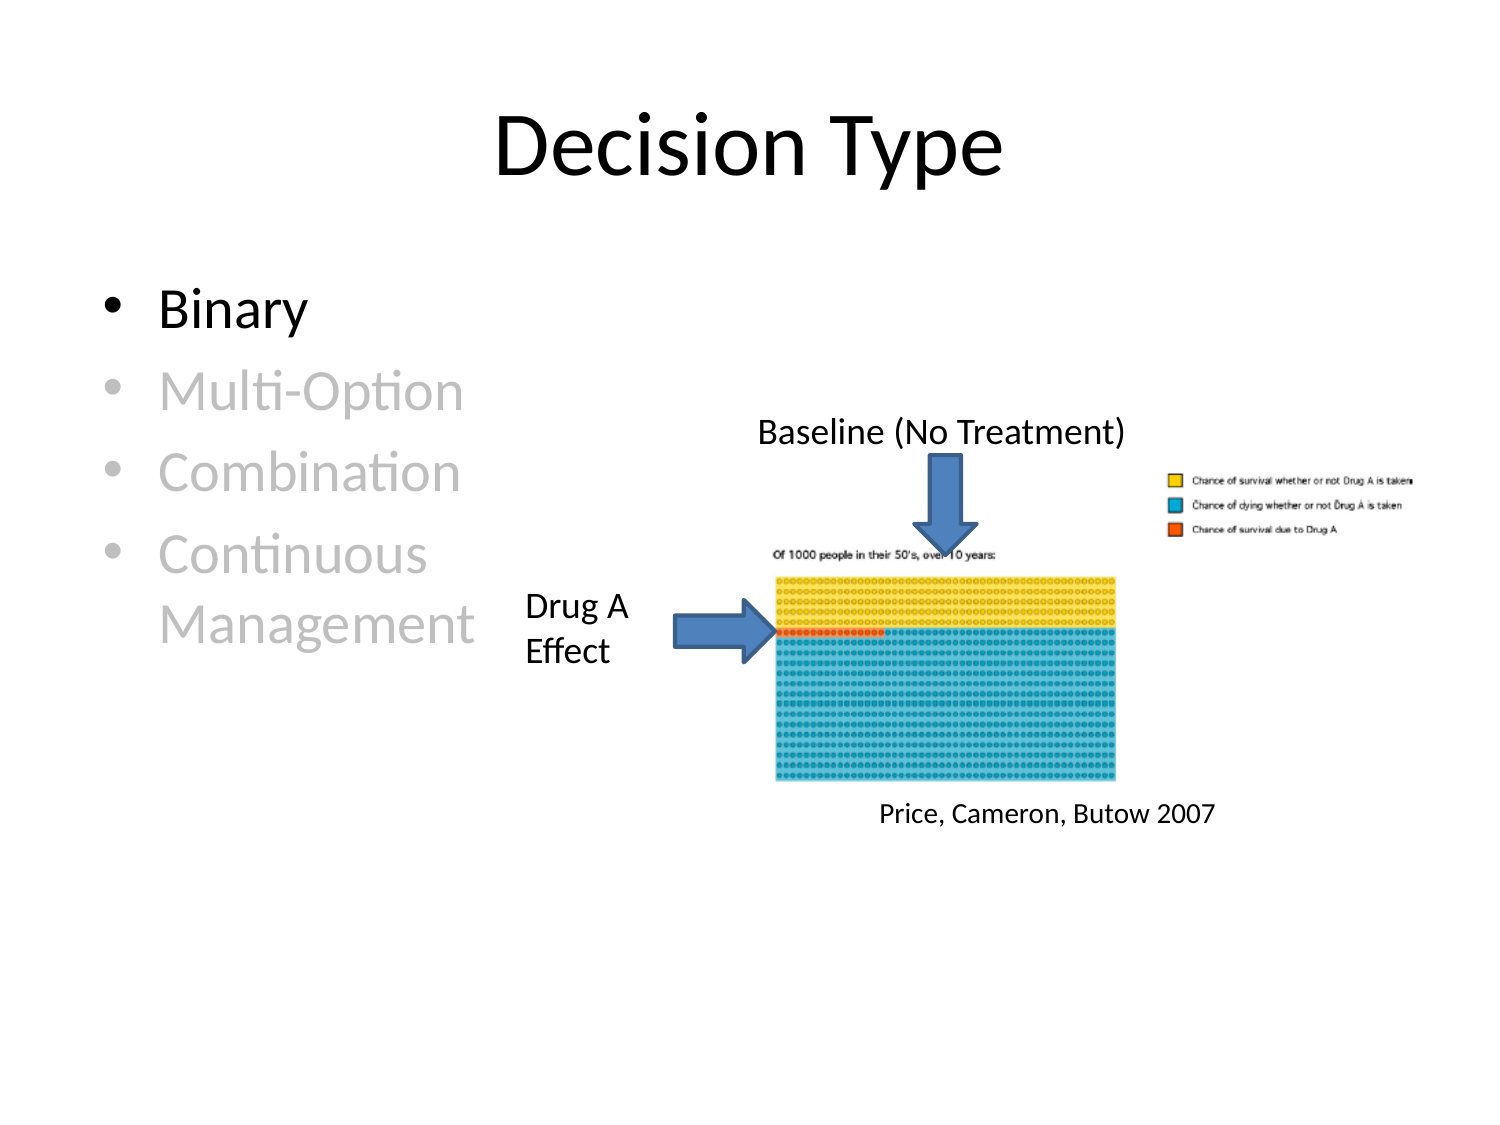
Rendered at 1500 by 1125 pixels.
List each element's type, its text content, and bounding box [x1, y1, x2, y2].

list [762, 470, 1426, 797]
text_box [927, 460, 964, 469]
list Binary Multi-Option Combination Continuous Management [87, 262, 750, 1005]
text_box [672, 598, 757, 665]
title Decision Type [75, 45, 1425, 233]
text_box Baseline (No Treatment) [742, 399, 1142, 460]
text_box Price, Cameron, Butow 2007 [864, 804, 1231, 838]
text_box Drug A Effect [510, 574, 653, 679]
